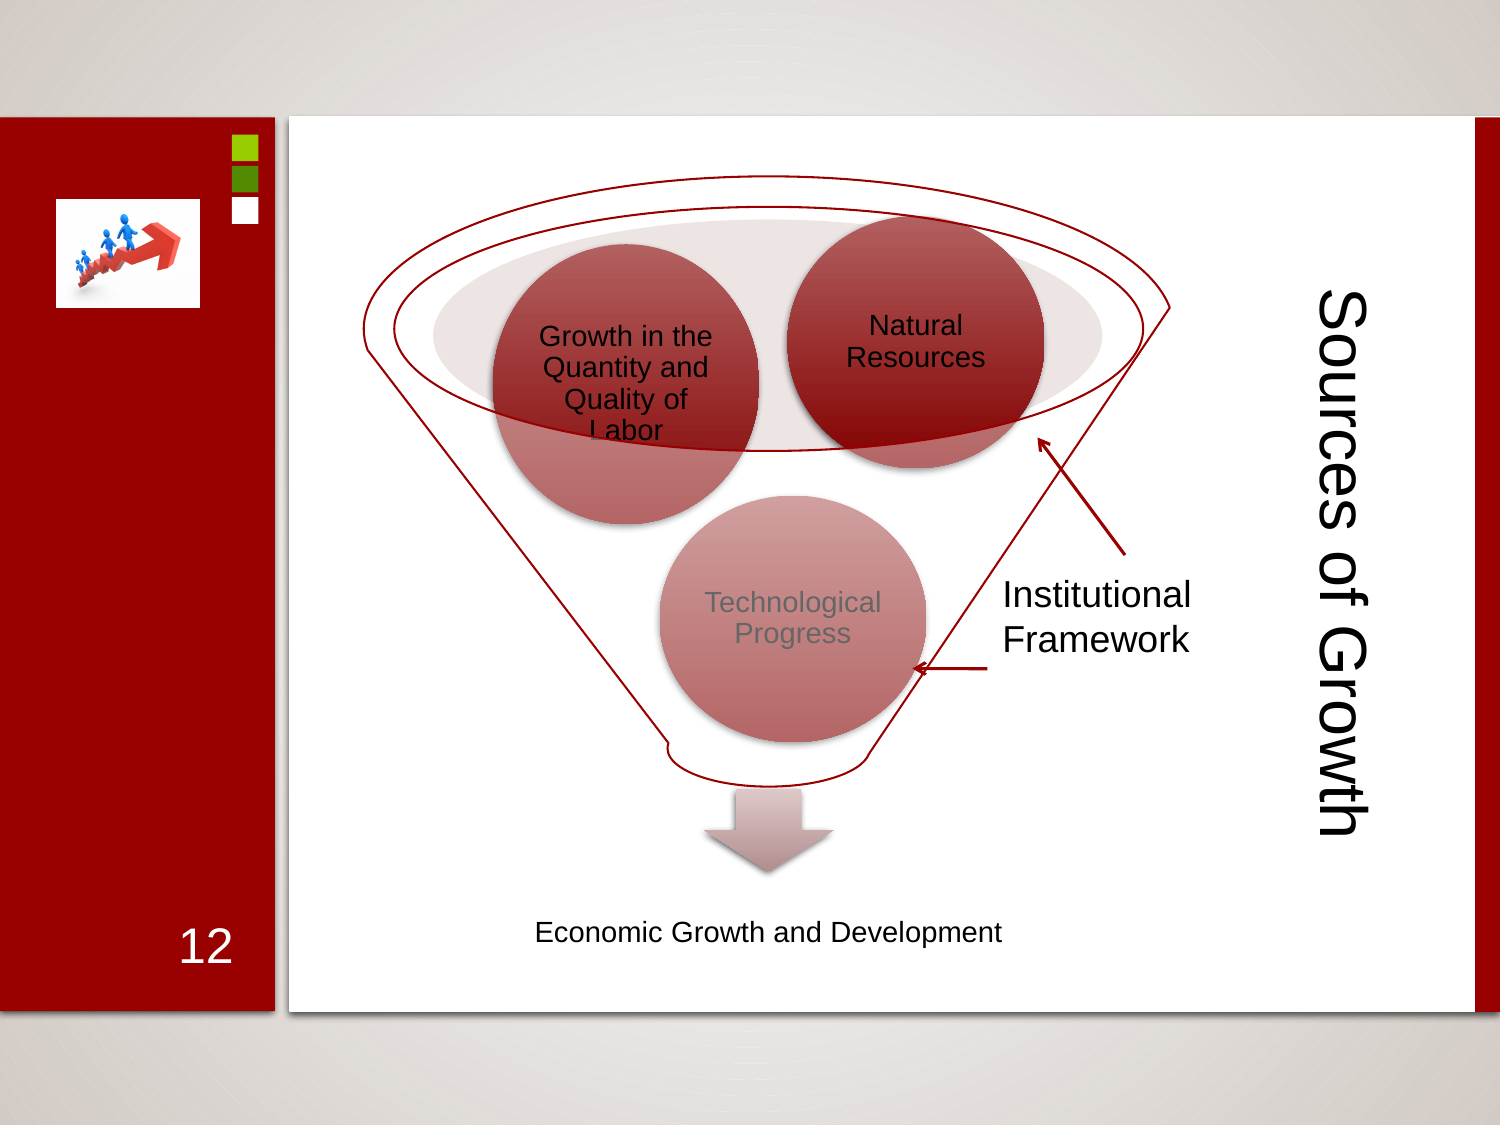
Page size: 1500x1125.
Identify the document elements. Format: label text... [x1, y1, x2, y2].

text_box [249, 150, 1288, 1037]
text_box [1021, 451, 1141, 541]
title Sources of Growth [1289, 150, 1452, 977]
slide_number 12 [56, 893, 243, 994]
picture [56, 199, 201, 308]
